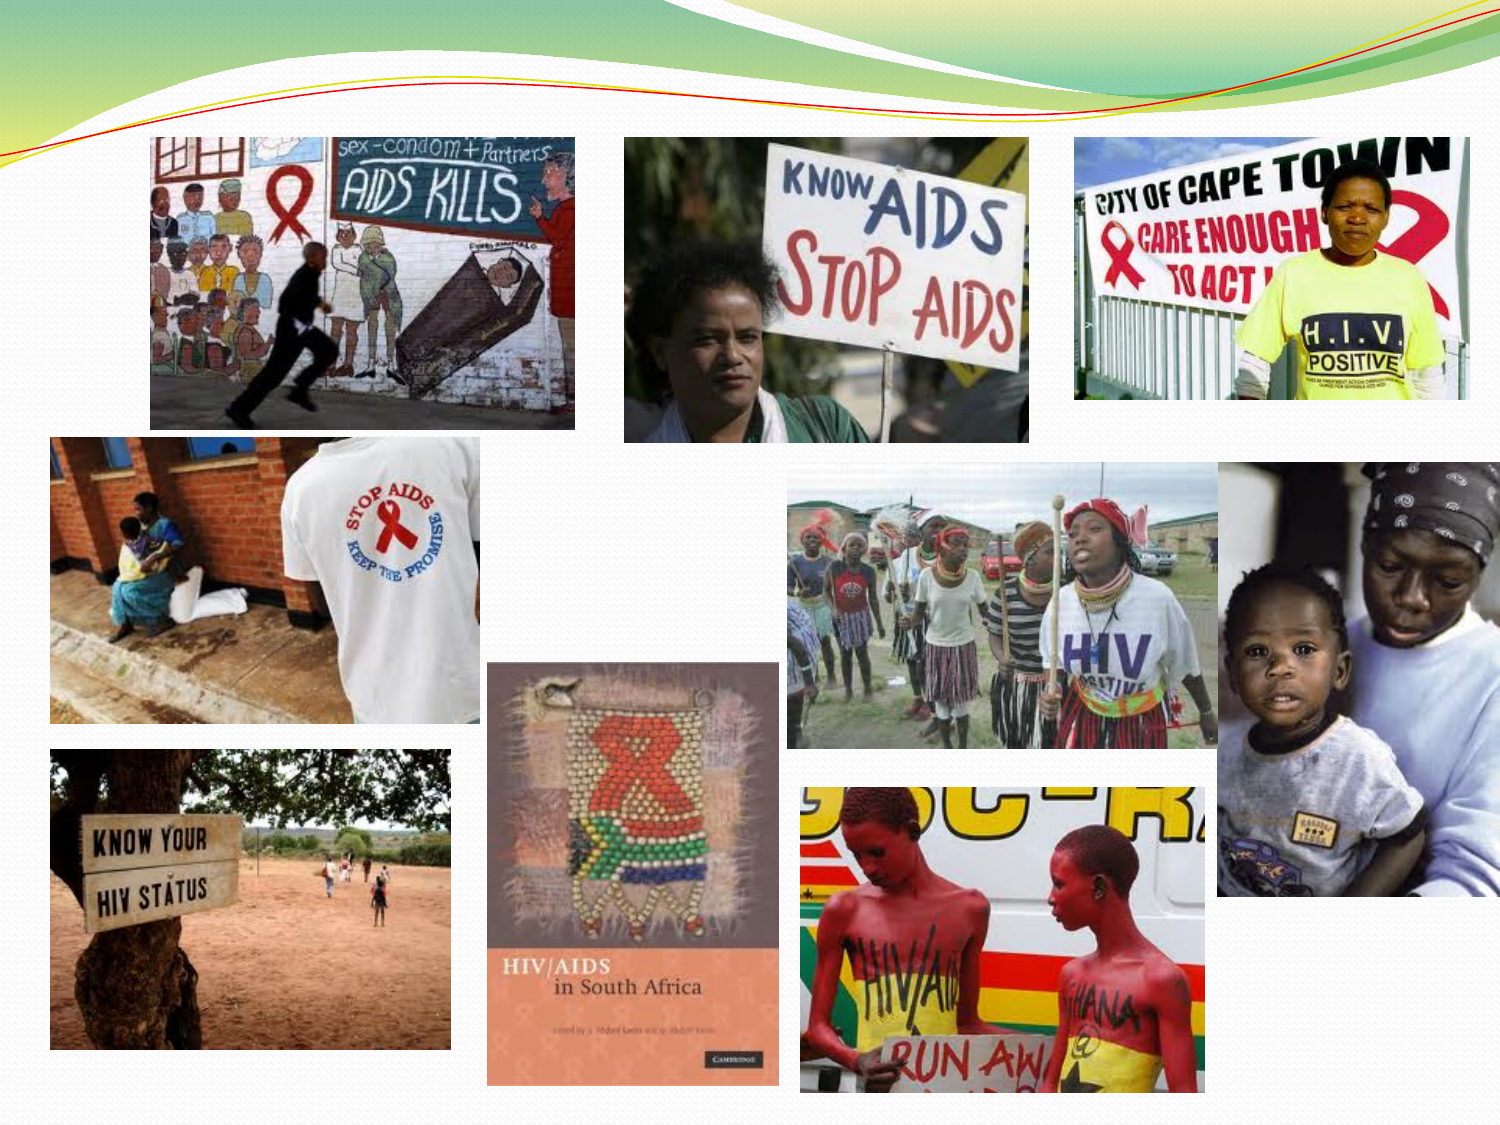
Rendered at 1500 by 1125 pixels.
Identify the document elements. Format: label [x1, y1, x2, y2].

picture [1074, 137, 1470, 401]
picture [487, 662, 779, 1087]
picture [49, 749, 451, 1051]
picture [799, 787, 1205, 1093]
list [149, 137, 576, 430]
picture [787, 462, 1500, 898]
picture [49, 437, 480, 724]
picture [624, 137, 1029, 443]
